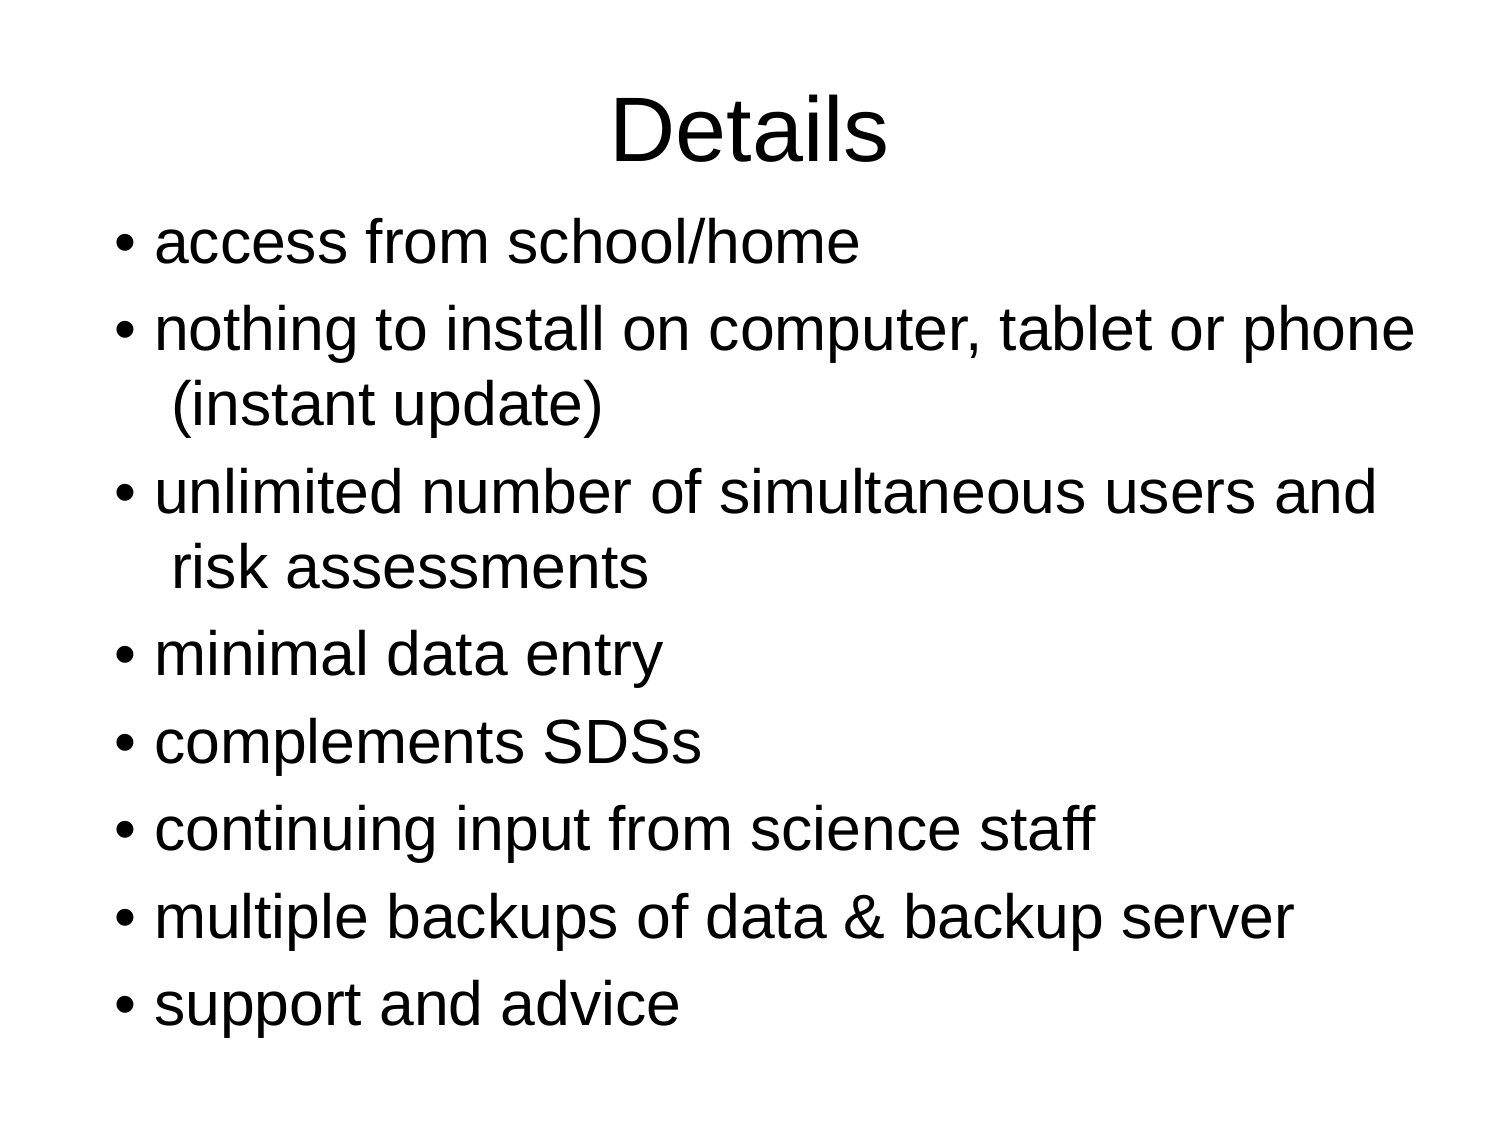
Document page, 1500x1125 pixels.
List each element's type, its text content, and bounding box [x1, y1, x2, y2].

title Details [112, 31, 1388, 193]
list • access from school/home • nothing to install on computer, tablet or phone (instant update) • unlimited number of simultaneous users and risk assessments • minimal data entry • complements SDSs • continuing input from science staff • multiple backups of data & backup server • support and advice [99, 193, 1463, 1069]
